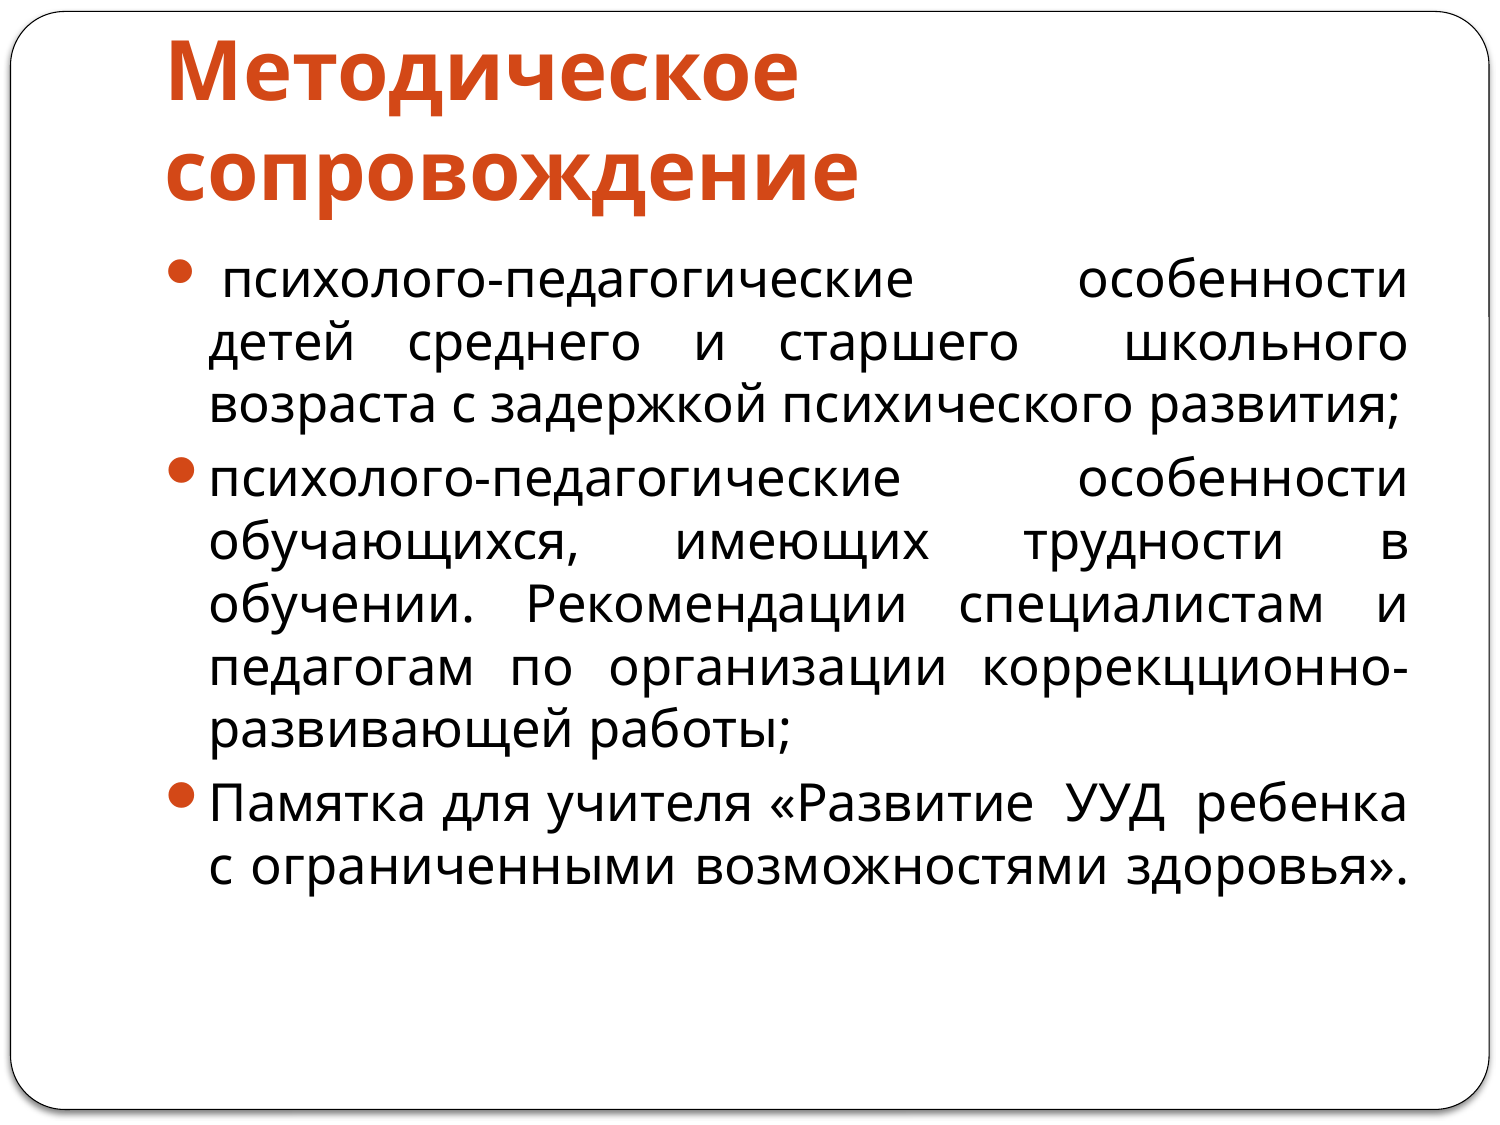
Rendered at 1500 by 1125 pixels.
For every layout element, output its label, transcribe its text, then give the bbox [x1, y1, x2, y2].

list психолого-педагогические особенности детей среднего и старшего школьного возраста с задержкой психического развития; психолого-педагогические особенности обучающихся, имеющих трудности в обучении. Рекомендации специалистам и педагогам по организации коррекцционно-развивающей работы; Памятка для учителя «Развитие УУД ребенка с ограниченными возможностями здоровья». [150, 237, 1425, 988]
title Методическое сопровождение [150, 45, 1425, 233]
